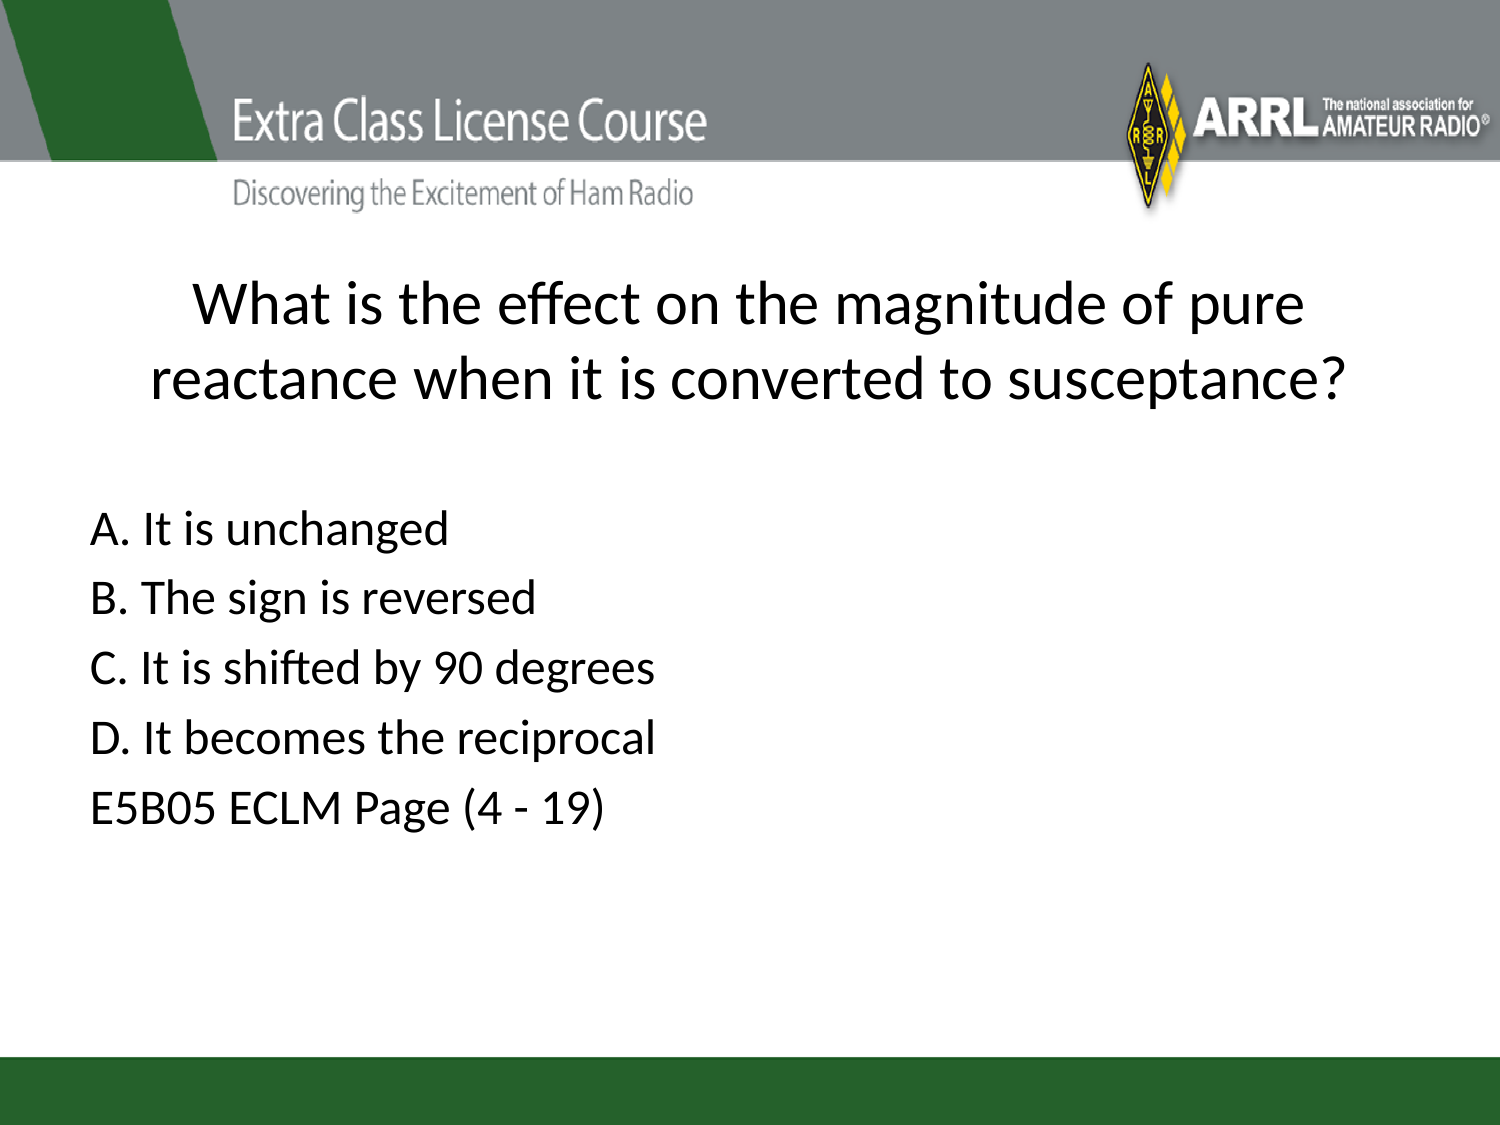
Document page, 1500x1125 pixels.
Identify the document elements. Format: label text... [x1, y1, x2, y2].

picture [0, 0, 1500, 1125]
title What is the effect on the magnitude of pure reactance when it is converted to susceptance? [75, 254, 1425, 435]
list A. It is unchanged B. The sign is reversed C. It is shifted by 90 degrees D. It becomes the reciprocal E5B05 ECLM Page (4 - 19) [75, 487, 1425, 1005]
